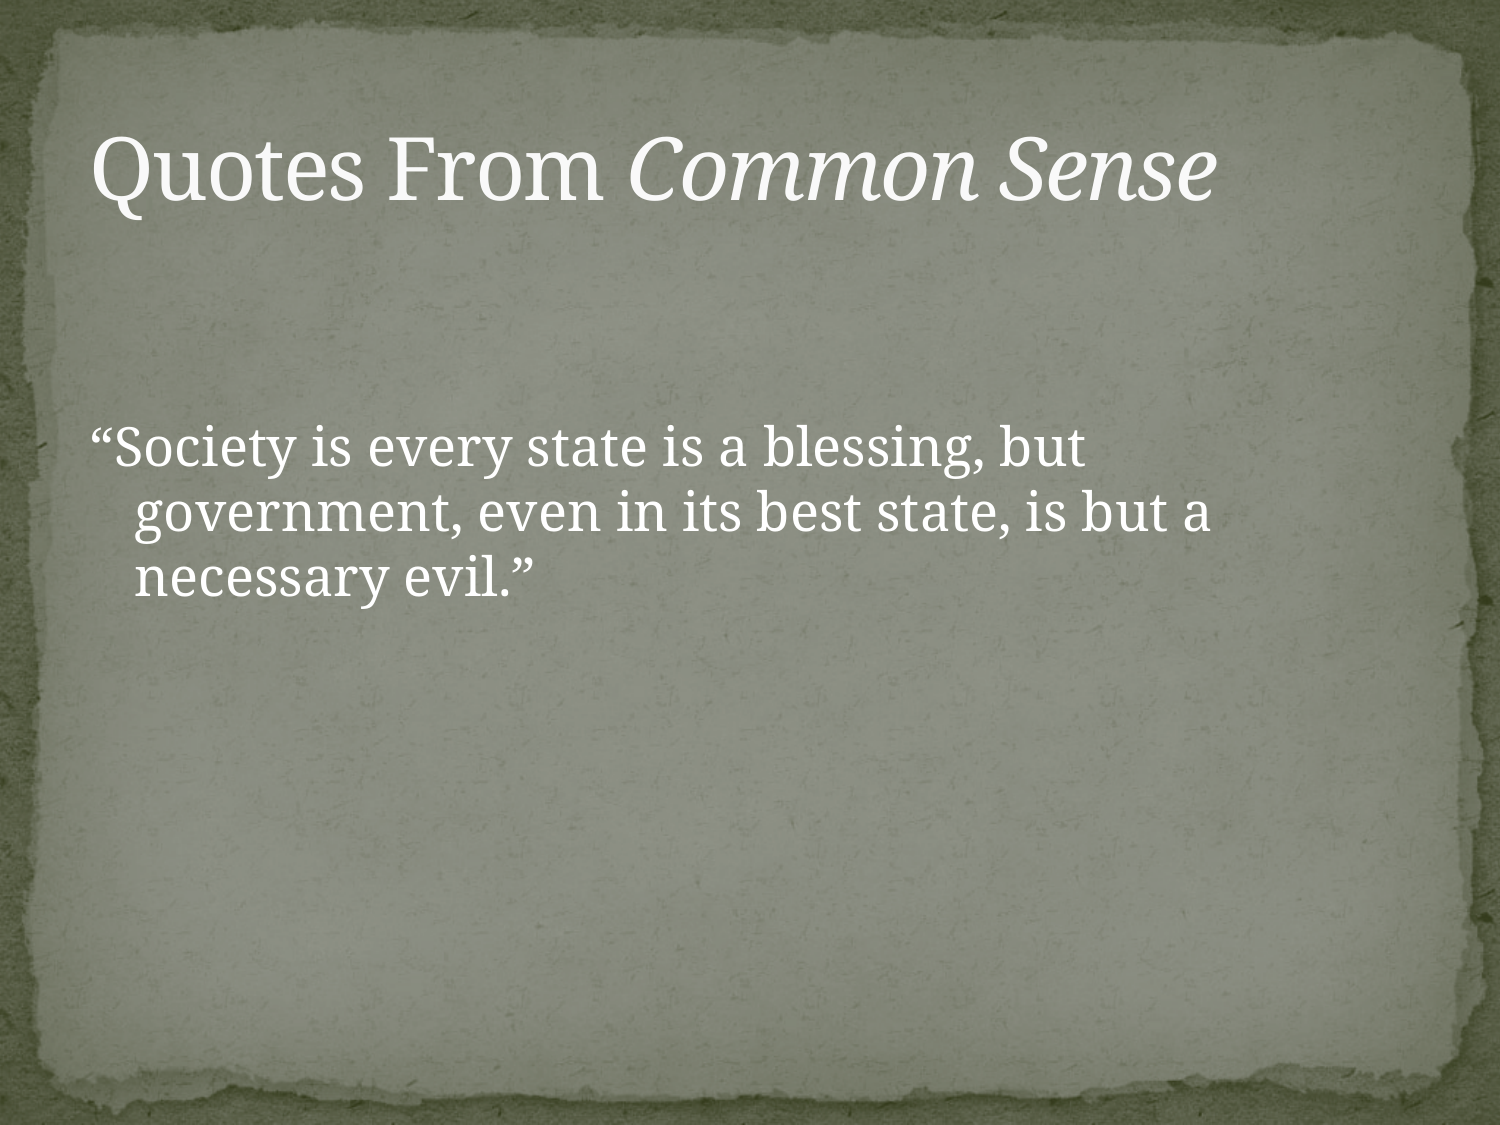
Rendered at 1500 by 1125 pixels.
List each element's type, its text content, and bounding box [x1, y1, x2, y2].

list “Society is every state is a blessing, but government, even in its best state, is but a necessary evil.” [75, 249, 1425, 1000]
title Quotes From Common Sense [74, 24, 1425, 225]
